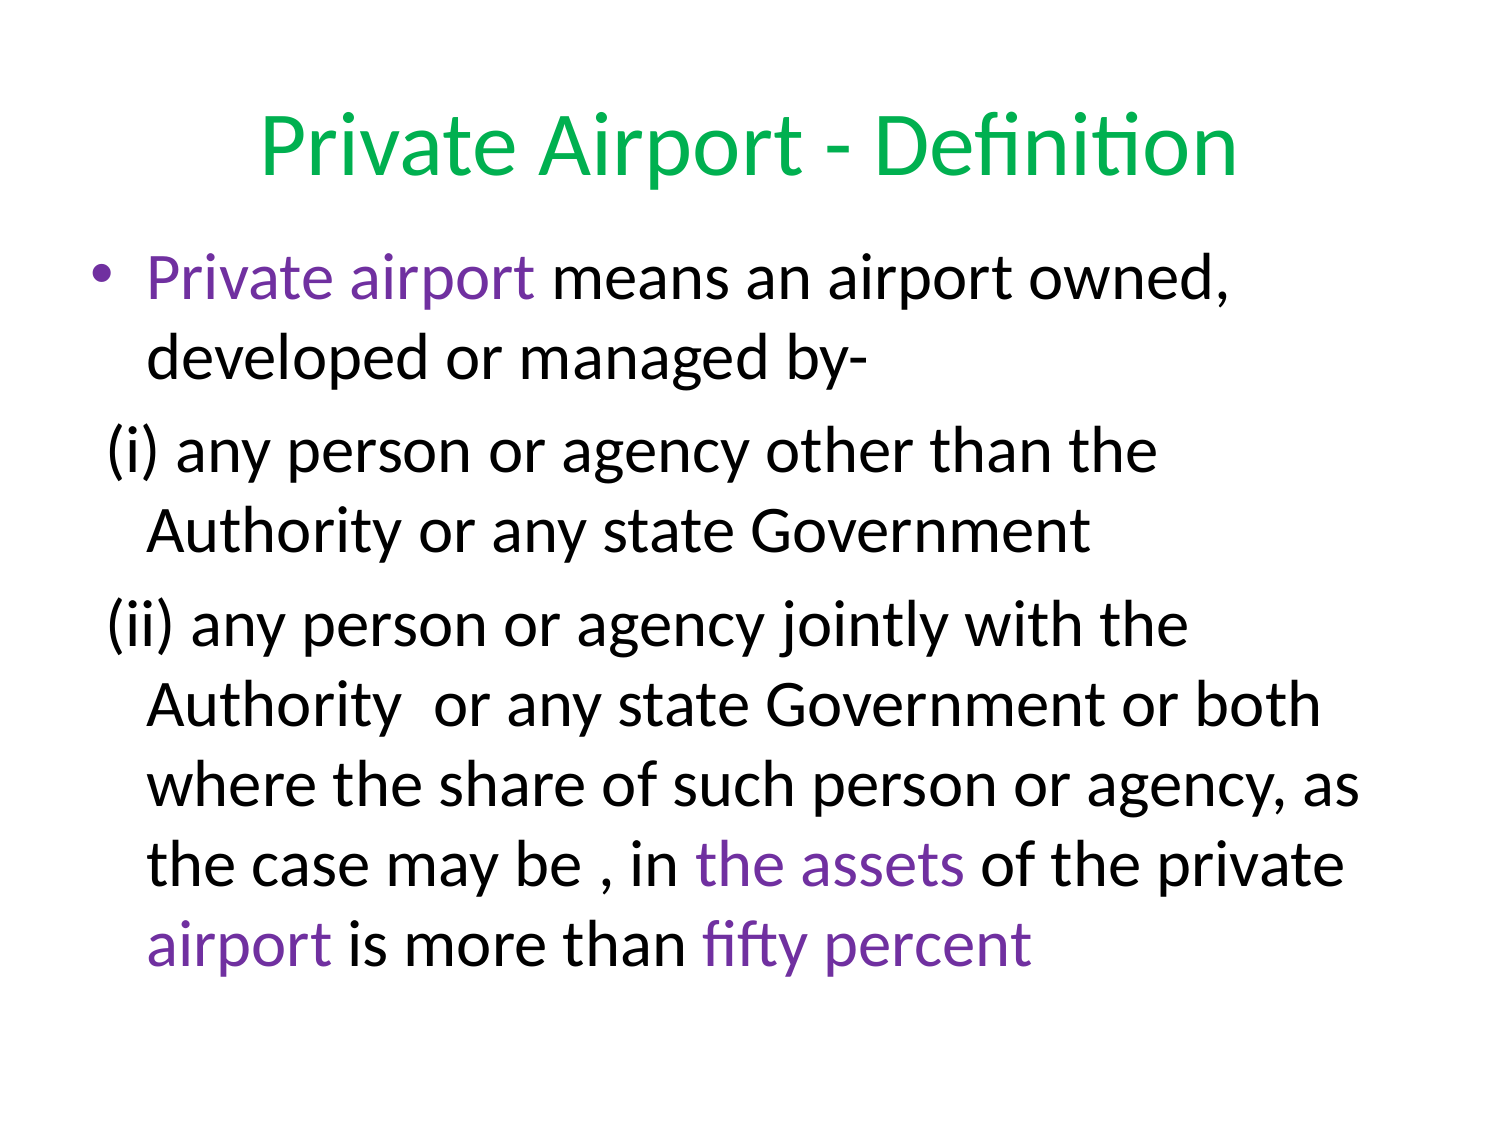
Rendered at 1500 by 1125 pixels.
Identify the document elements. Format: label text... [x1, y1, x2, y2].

list Private airport means an airport owned, developed or managed by- (i) any person or agency other than the Authority or any state Government (ii) any person or agency jointly with the Authority or any state Government or both where the share of such person or agency, as the case may be , in the assets of the private airport is more than fifty percent [75, 224, 1425, 1063]
title Private Airport - Definition [75, 45, 1425, 224]
